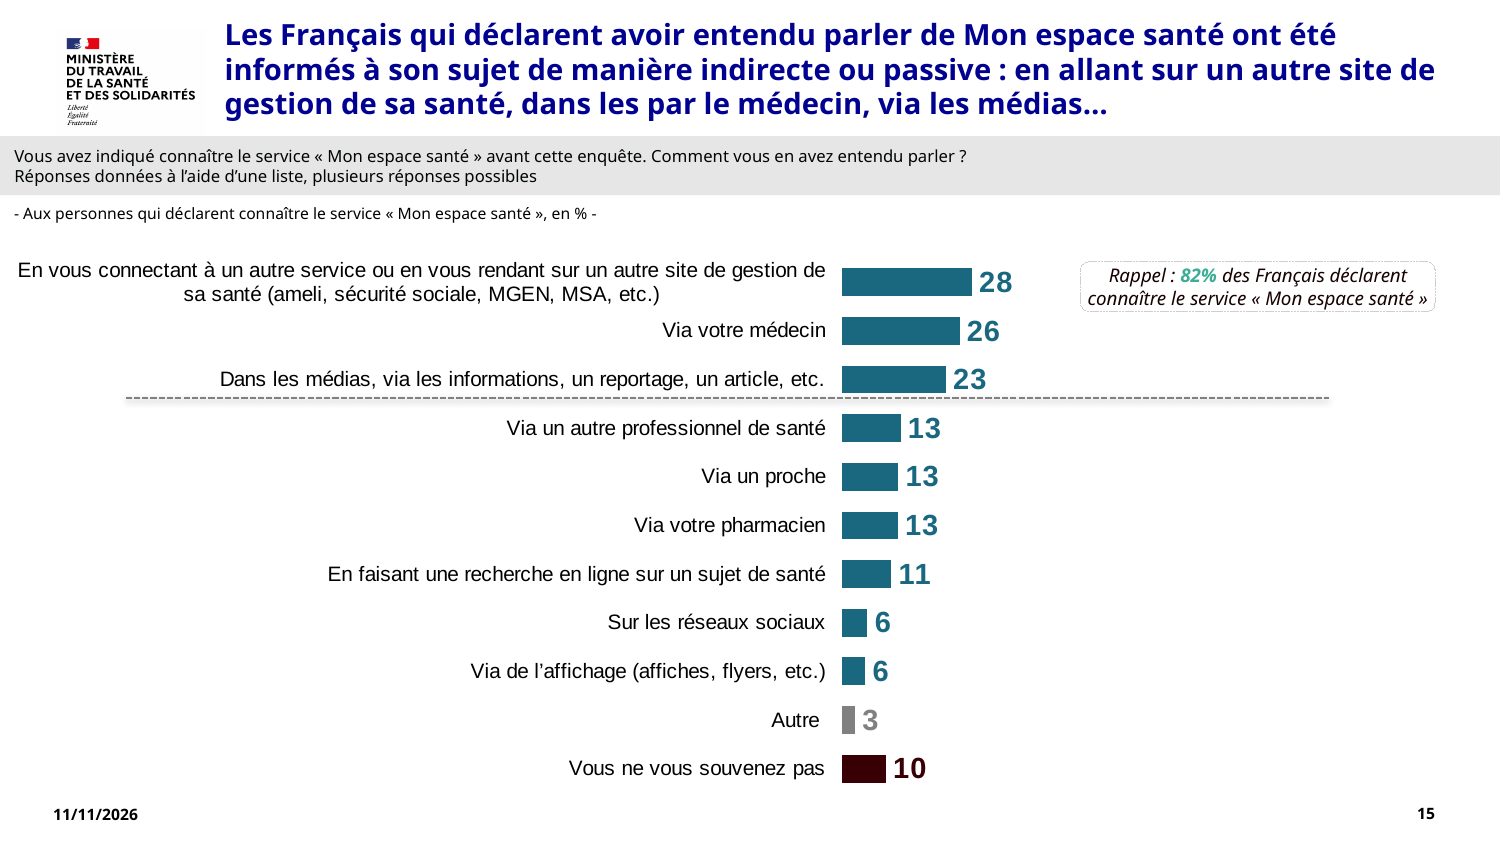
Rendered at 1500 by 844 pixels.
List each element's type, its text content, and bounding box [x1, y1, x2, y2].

chart [17, 234, 1323, 806]
text_box - Aux personnes qui déclarent connaître le service « Mon espace santé », en % - [0, 196, 840, 233]
slide_number 15 [1213, 784, 1436, 844]
picture [55, 27, 207, 136]
text_box Rappel : 82% des Français déclarent connaître le service « Mon espace santé » [1327, 261, 1436, 312]
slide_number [53, 815, 246, 844]
text_box Vous avez indiqué connaître le service « Mon espace santé » avant cette enquête. Comment vous en avez entendu parler ? Réponses données à l’aide d’une liste, plusieurs réponses possibles [0, 136, 1500, 196]
text_box Les Français qui déclarent avoir entendu parler de Mon espace santé ont été informés à son sujet de manière indirecte ou passive : en allant sur un autre site de gestion de sa santé, dans les par le médecin, via les médias… [194, 8, 1471, 97]
